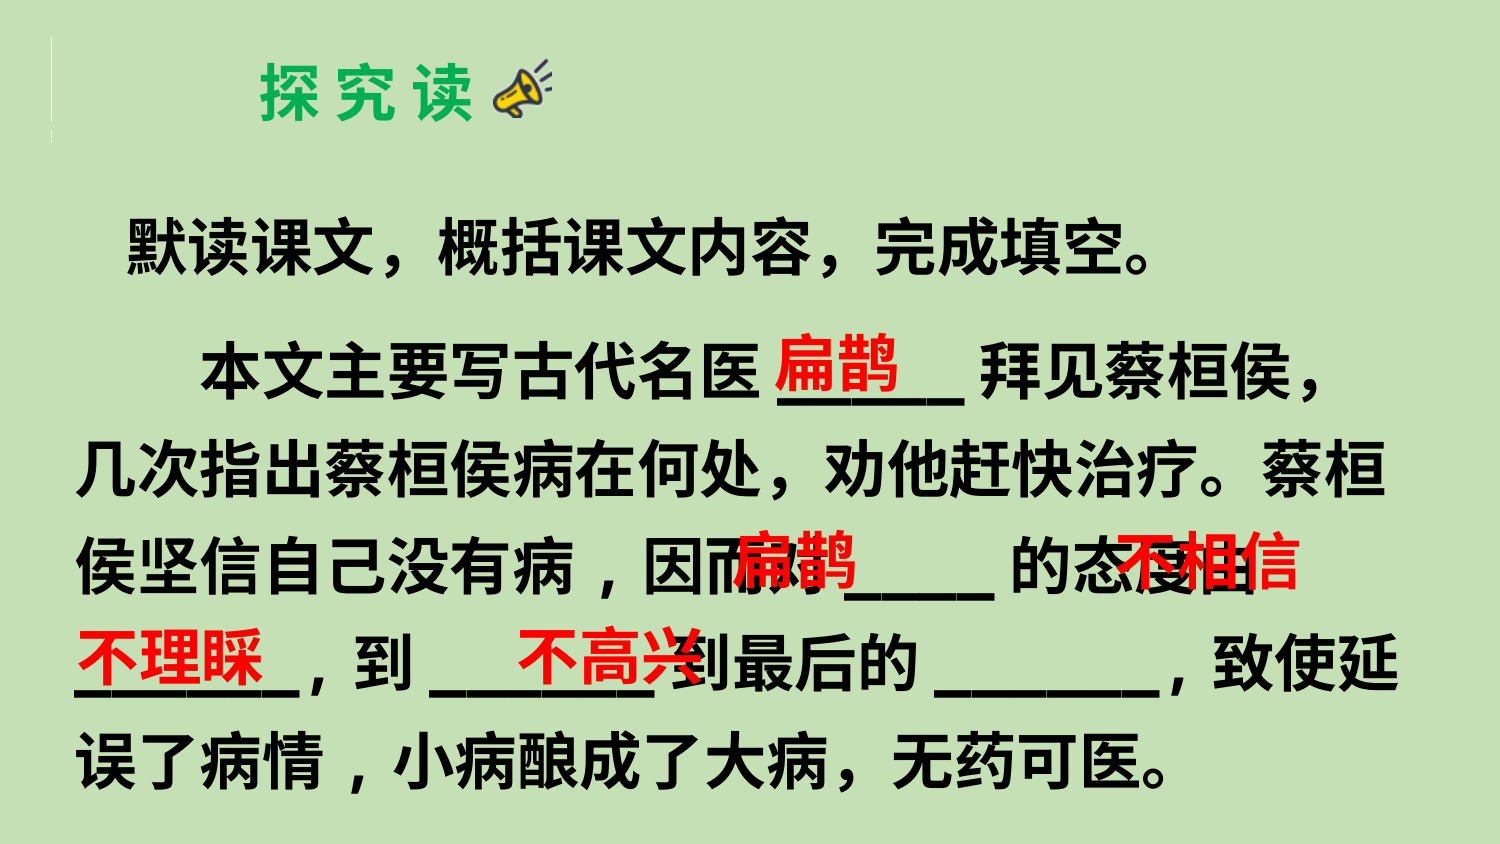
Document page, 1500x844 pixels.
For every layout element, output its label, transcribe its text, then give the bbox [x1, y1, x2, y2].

text_box 本文主要写古代名医_____拜见蔡桓侯，几次指出蔡桓侯病在何处，劝他赶快治疗。蔡桓侯坚信自己没有病,因而对____的态度由______,到______到最后的______,致使延误了病情,小病酿成了大病，无药可医。 [63, 304, 1420, 803]
text_box 不理睬 [65, 611, 276, 698]
text_box 不相信 [1103, 516, 1314, 603]
text_box 扁鹊 [763, 318, 911, 405]
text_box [50, 36, 613, 143]
text_box 默读课文，概括课文内容，完成填空。 [113, 202, 1200, 289]
text_box 不高兴 [505, 611, 716, 698]
text_box 扁鹊 [721, 515, 870, 603]
